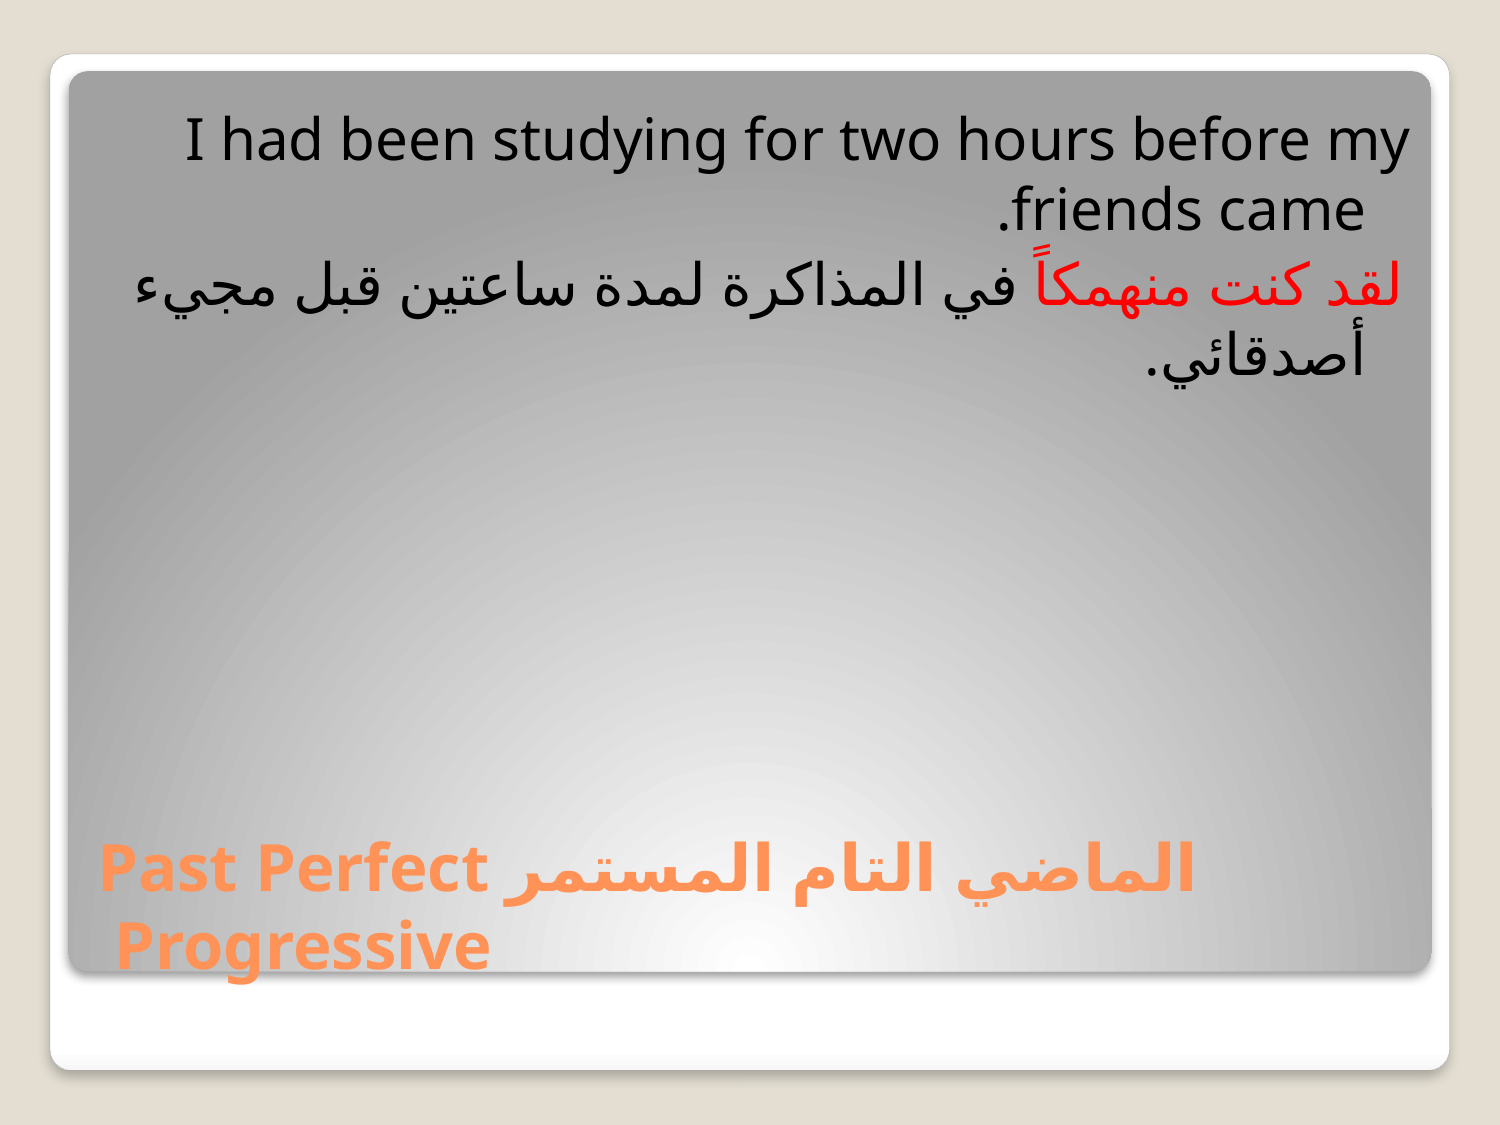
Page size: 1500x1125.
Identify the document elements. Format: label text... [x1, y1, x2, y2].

list I had been studying for two hours before my friends came. لقد كنت منهمكاً في المذاكرة لمدة ساعتين قبل مجيء أصدقائي. [82, 86, 1425, 774]
title الماضي التام المستمر Past Perfect Progressive [82, 817, 1425, 990]
